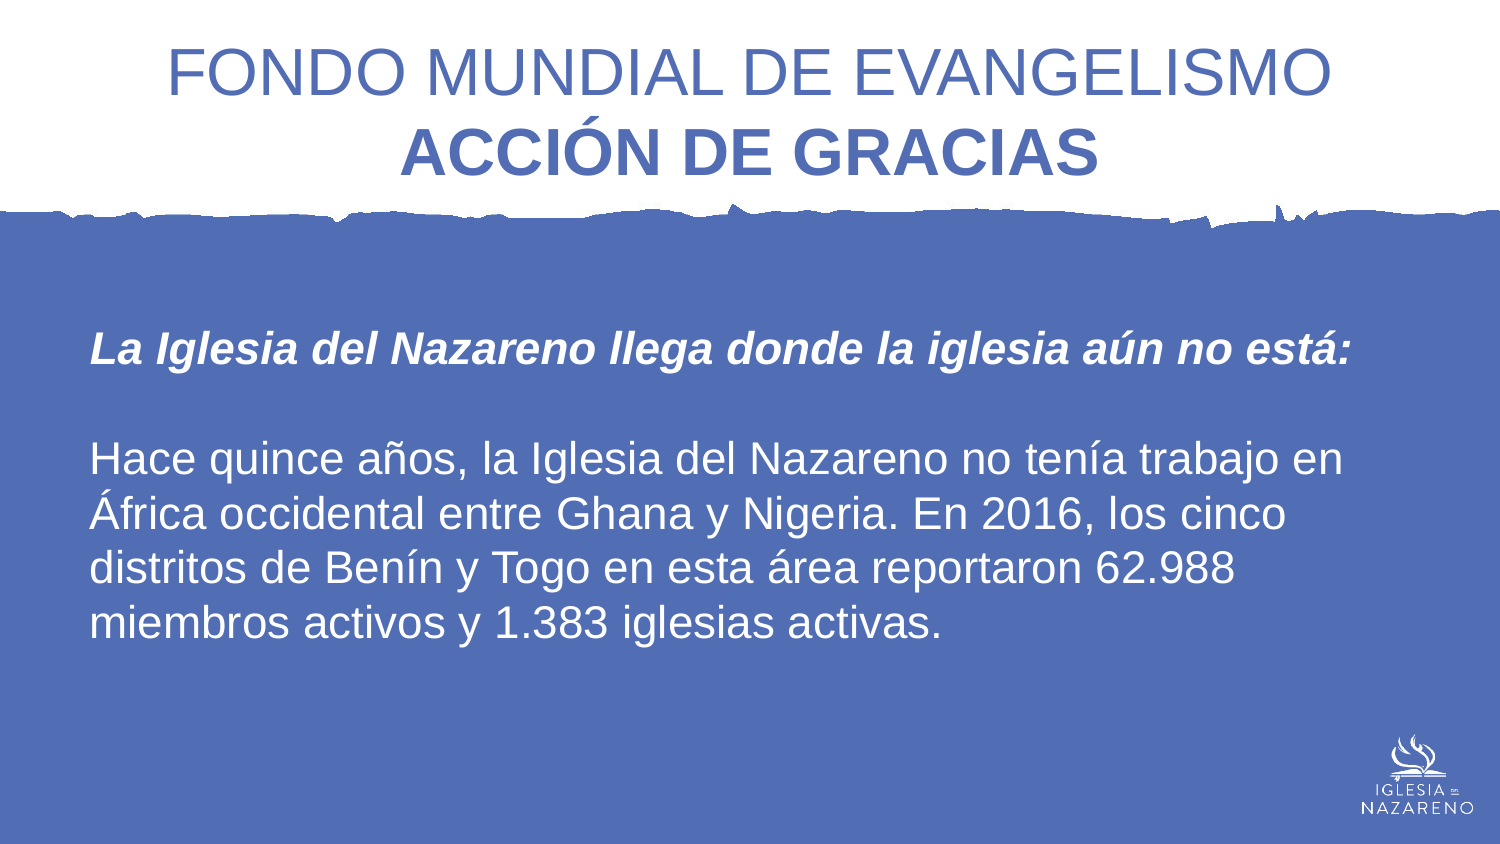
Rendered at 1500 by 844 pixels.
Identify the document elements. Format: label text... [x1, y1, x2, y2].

text_box La Iglesia del Nazareno llega donde la iglesia aún no está: Hace quince años, la Iglesia del Nazareno no tenía trabajo en África occidental entre Ghana y Nigeria. En 2016, los cinco distritos de Benín y Togo en esta área reportaron 62.988 miembros activos y 1.383 iglesias activas. [74, 310, 1425, 656]
text_box Fondo Mundial de Evangelismo Acción de Gracias [12, 21, 1488, 197]
picture [0, 0, 1500, 844]
